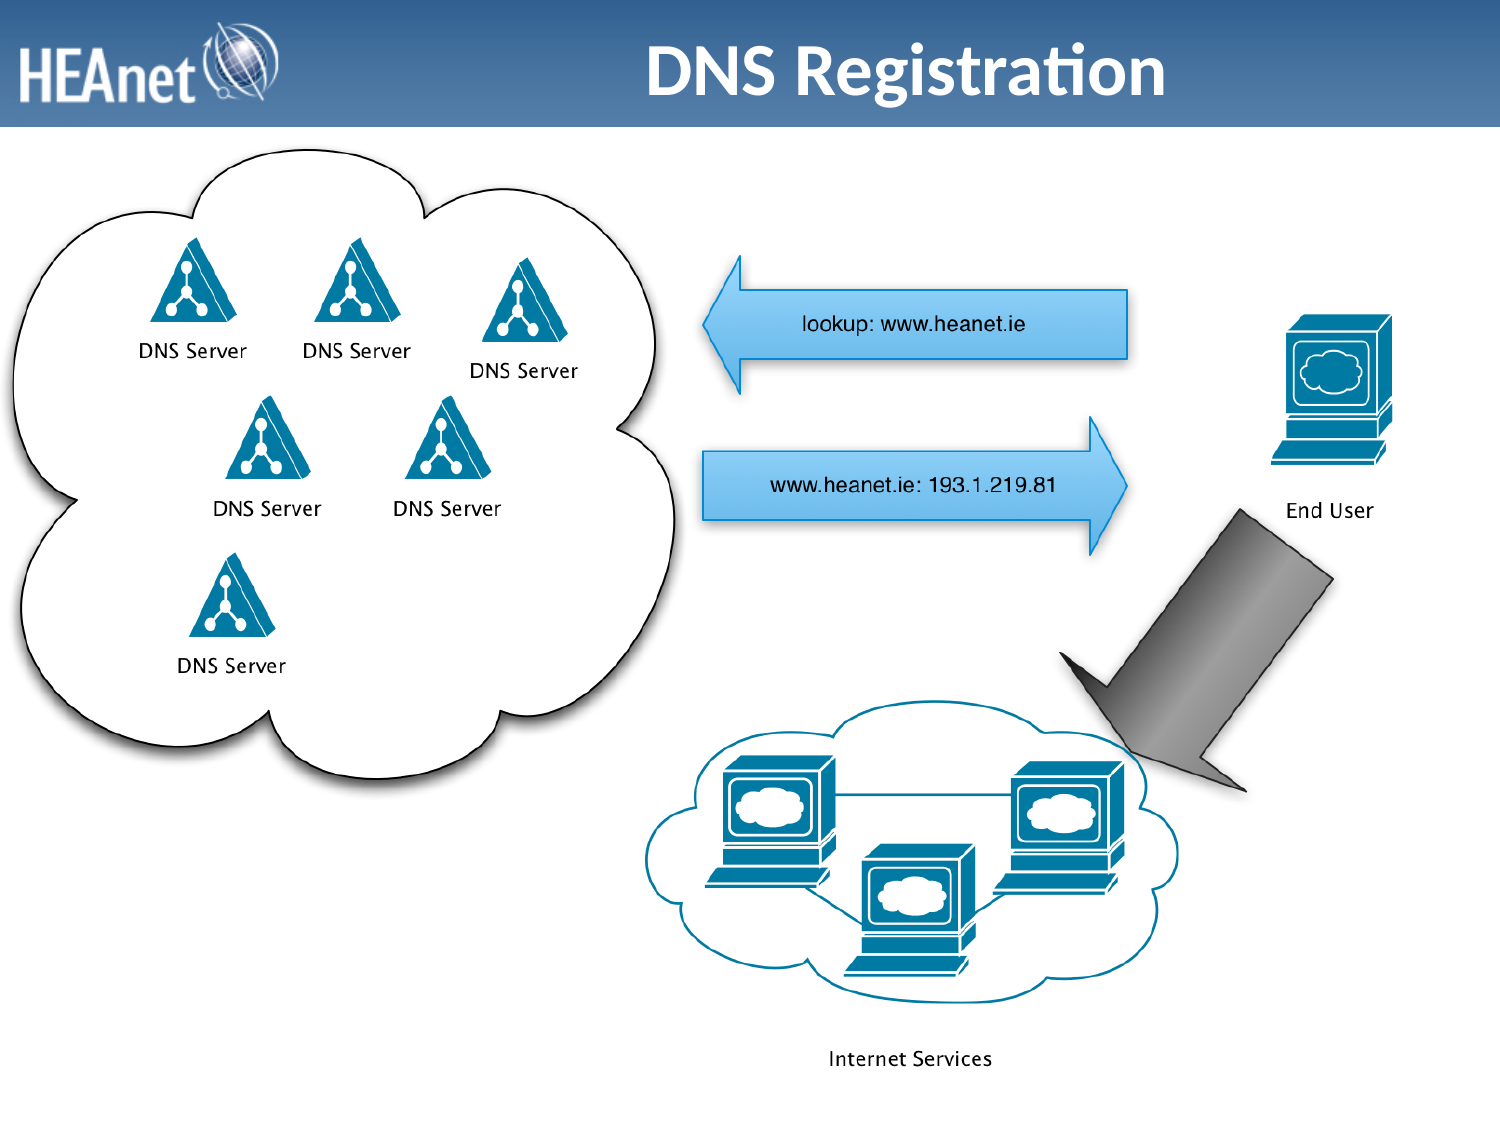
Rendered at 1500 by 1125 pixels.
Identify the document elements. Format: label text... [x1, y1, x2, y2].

title DNS Registration [312, 0, 1500, 127]
picture [0, 0, 1500, 1125]
